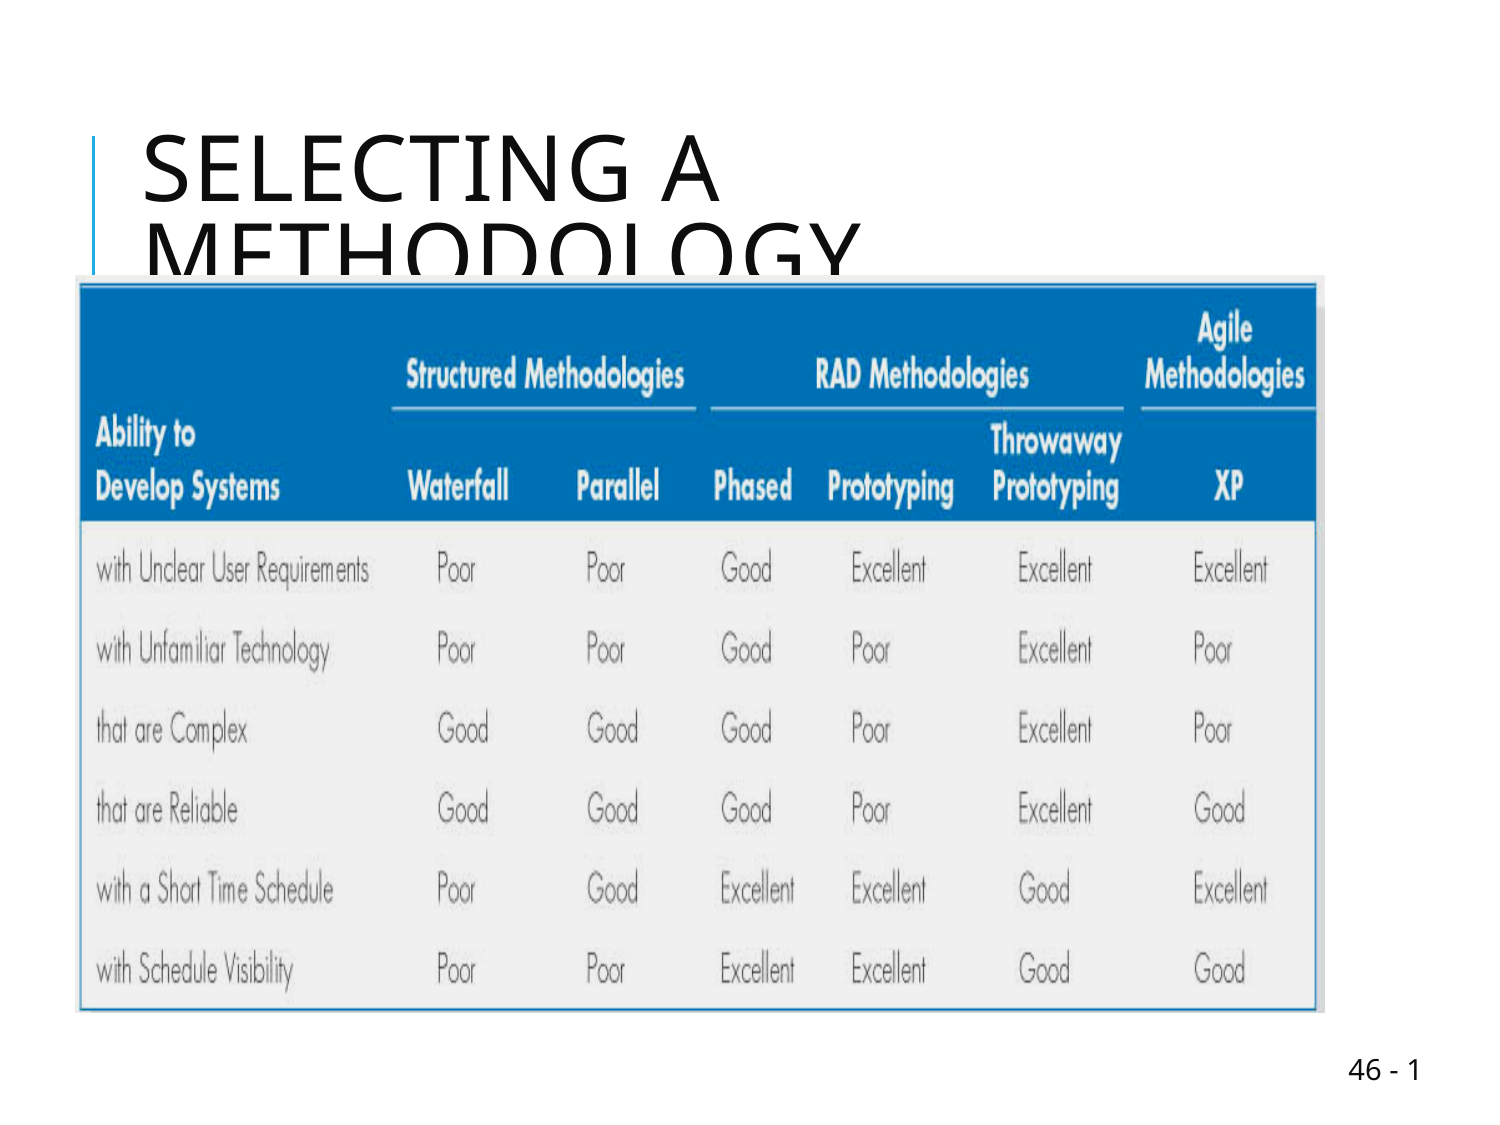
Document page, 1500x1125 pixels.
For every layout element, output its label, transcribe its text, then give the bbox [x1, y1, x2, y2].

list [74, 274, 1326, 1013]
title Selecting a Methodology [126, 96, 1322, 270]
slide_number 1 - 46 [1333, 1061, 1454, 1107]
